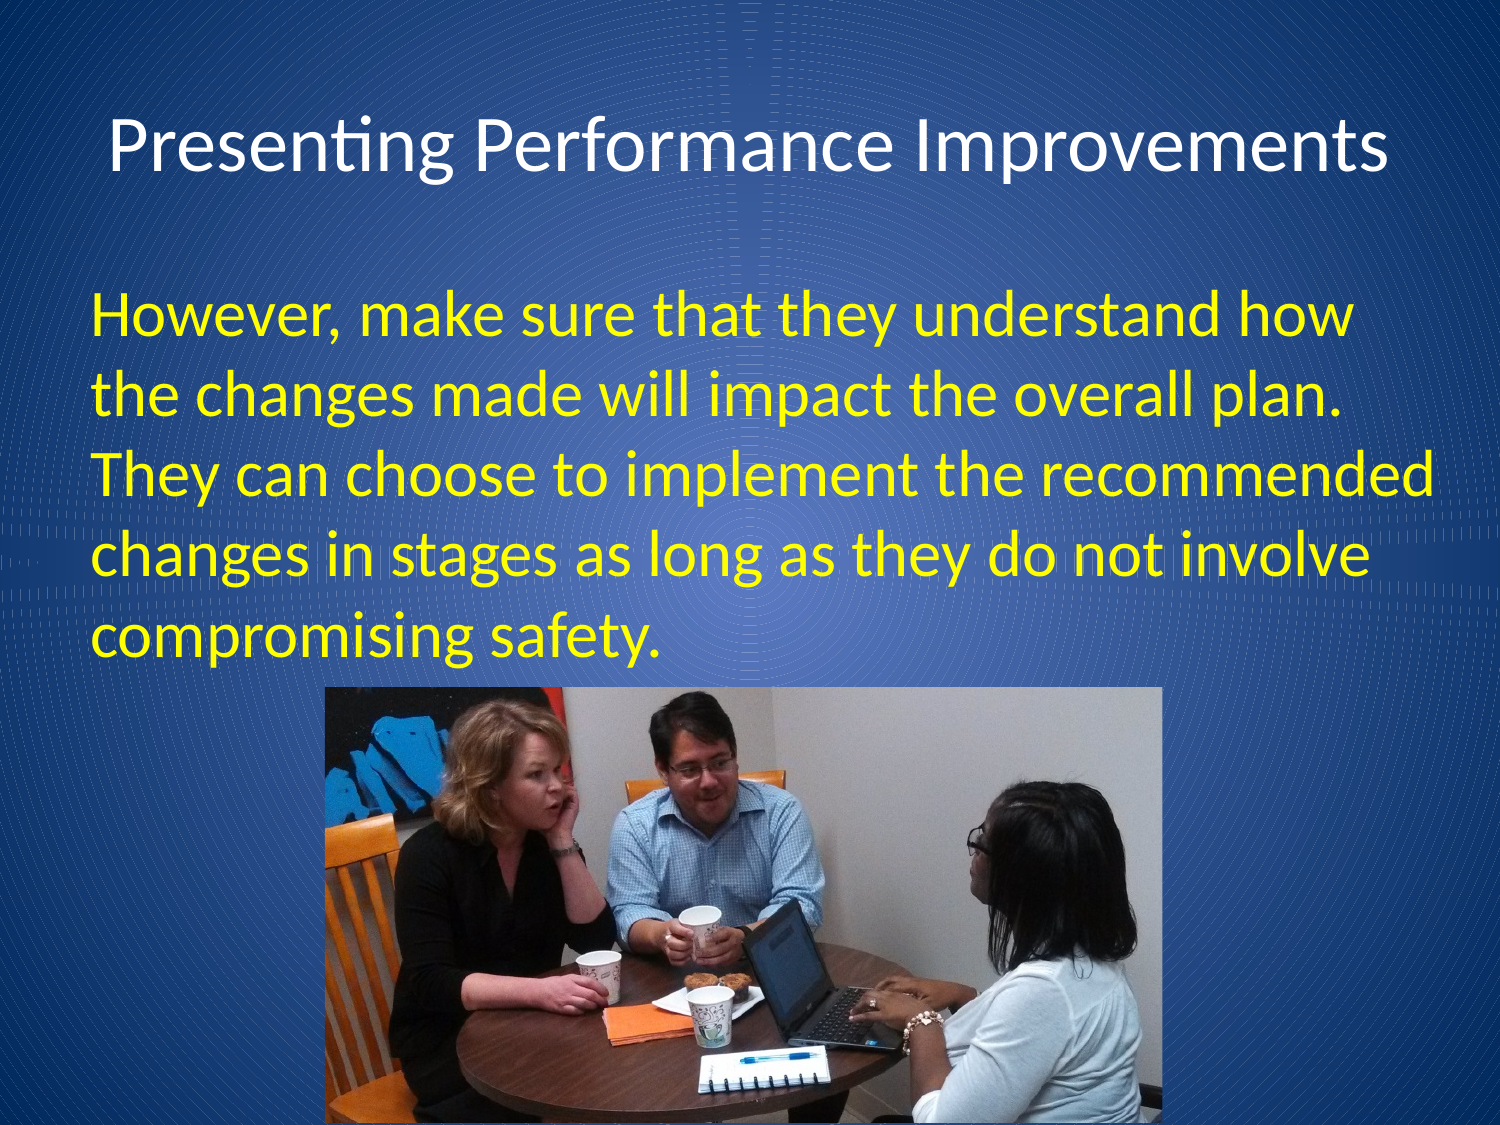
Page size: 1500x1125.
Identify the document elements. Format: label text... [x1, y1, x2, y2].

list However, make sure that they understand how the changes made will impact the overall plan. They can choose to implement the recommended changes in stages as long as they do not involve compromising safety. [75, 262, 1463, 1005]
title Presenting Performance Improvements [24, 45, 1475, 233]
picture [324, 687, 1163, 1123]
